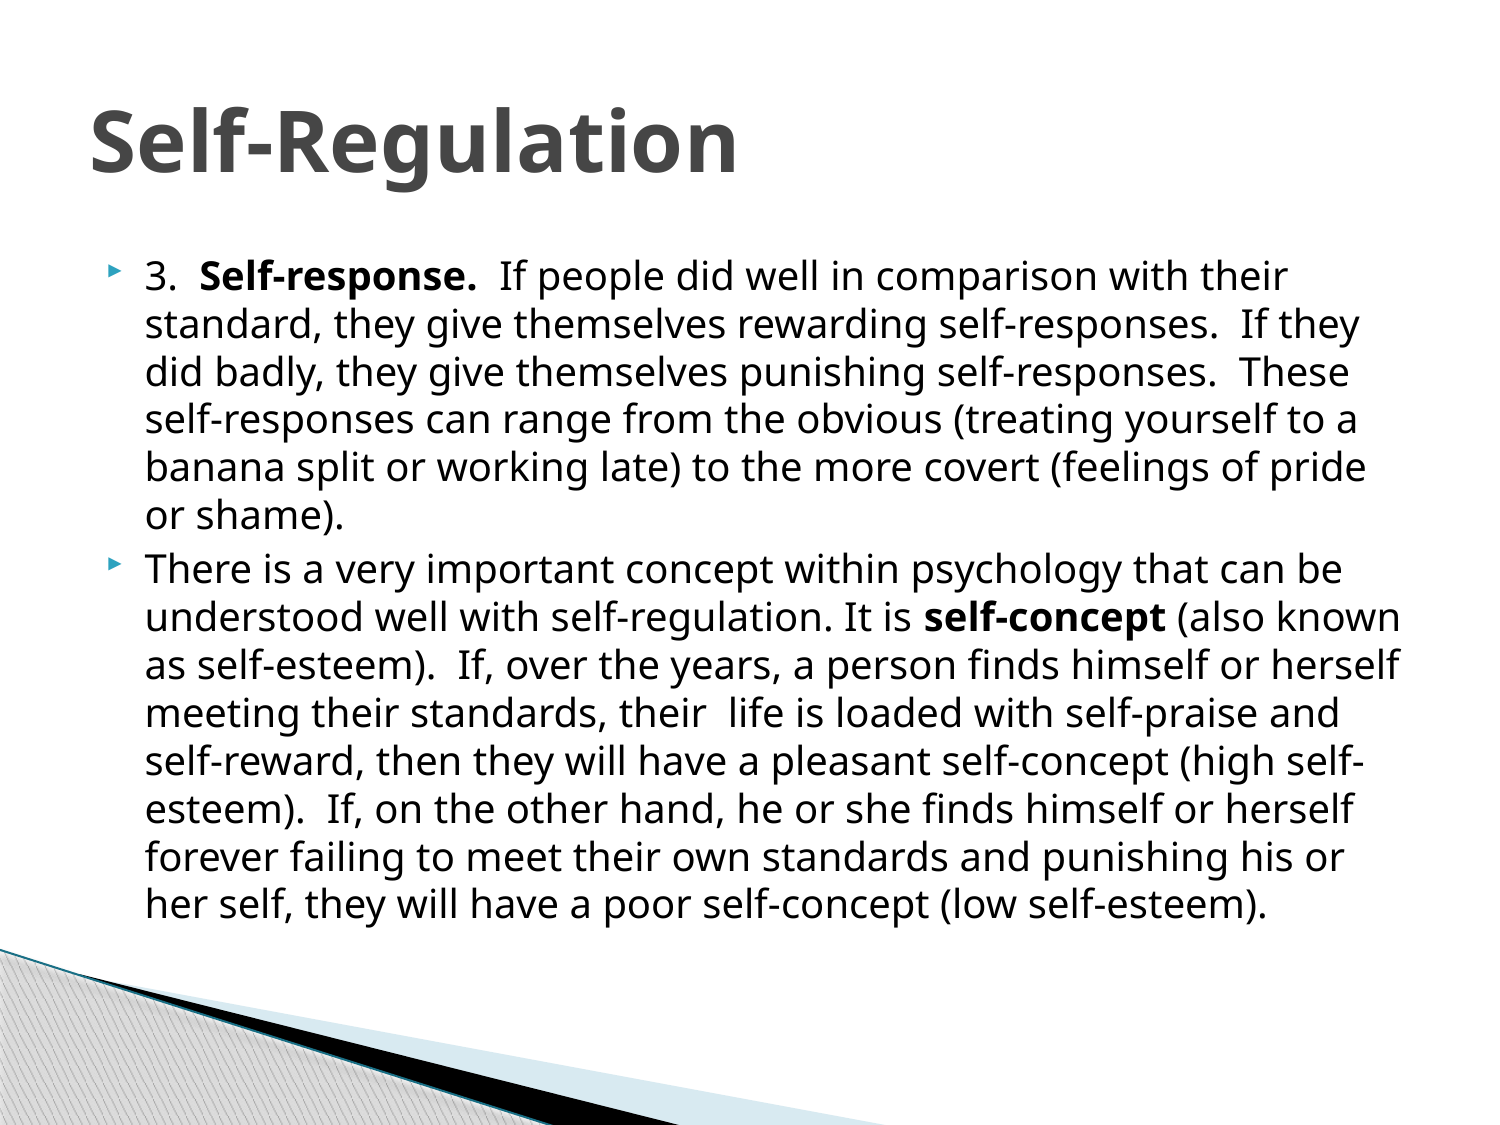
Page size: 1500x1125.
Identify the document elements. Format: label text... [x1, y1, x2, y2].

title Self-Regulation [75, 45, 1425, 233]
list 3. Self-response. If people did well in comparison with their standard, they give themselves rewarding self-responses. If they did badly, they give themselves punishing self-responses. These self-responses can range from the obvious (treating yourself to a banana split or working late) to the more covert (feelings of pride or shame). There is a very important concept within psychology that can be understood well with self-regulation. It is self-concept (also known as self-esteem). If, over the years, a person finds himself or herself meeting their standards, their life is loaded with self-praise and self-reward, then they will have a pleasant self-concept (high self-esteem). If, on the other hand, he or she finds himself or herself forever failing to meet their own standards and punishing his or her self, they will have a poor self-concept (low self-esteem). [75, 243, 1425, 986]
